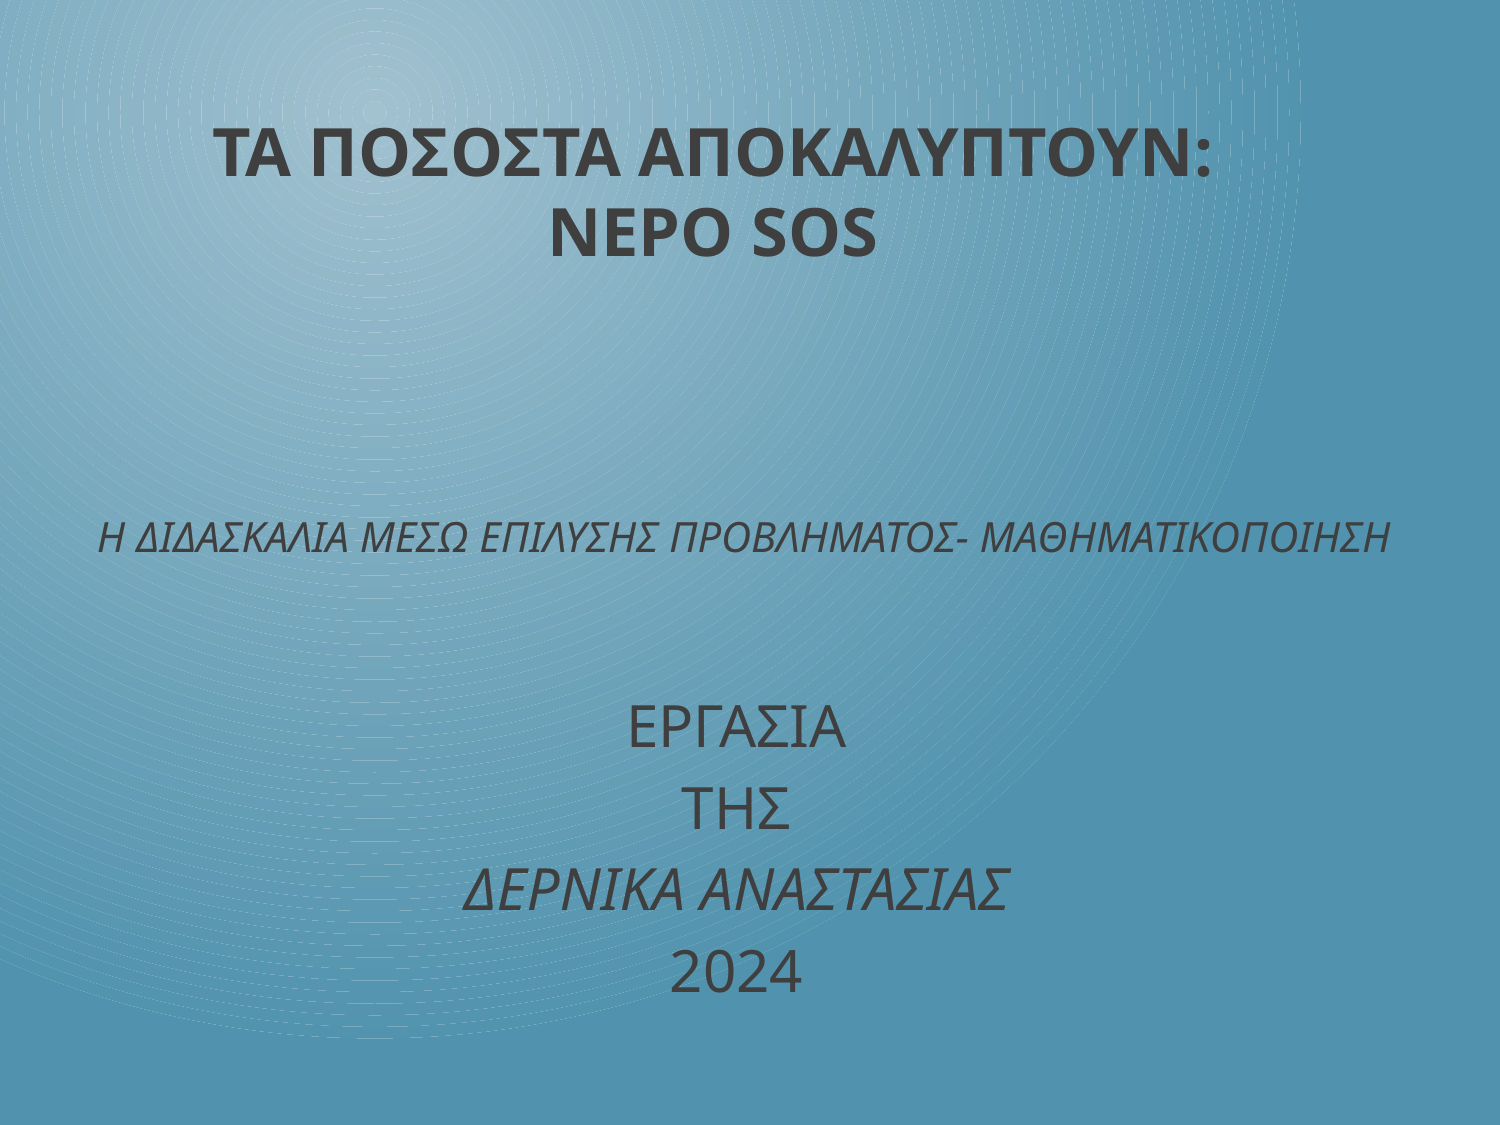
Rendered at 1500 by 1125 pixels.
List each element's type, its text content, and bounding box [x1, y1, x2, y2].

title ΤΑ ποσοστΑ ΑΠΟΚΑΛΥΠΤΟΥΝ: ΝΕΡΟ SOS [206, 101, 1220, 472]
subtitle Η ΔΙΔΑΣΚΑΛΙΑ ΜΕΣΩ ΕΠΙΛΥΣΗΣ ΠΡΟΒΛΗΜΑΤΟΣ- ΜΑΘΗΜΑΤΙΚΟΠΟΙΗΣΗ ΕΡΓΑΣΙΑ ΤΗΣ ΔΕΡΝΙΚΑ ΑΝΑΣΤΑΣΙΑΣ 2024 [76, 503, 1412, 1035]
